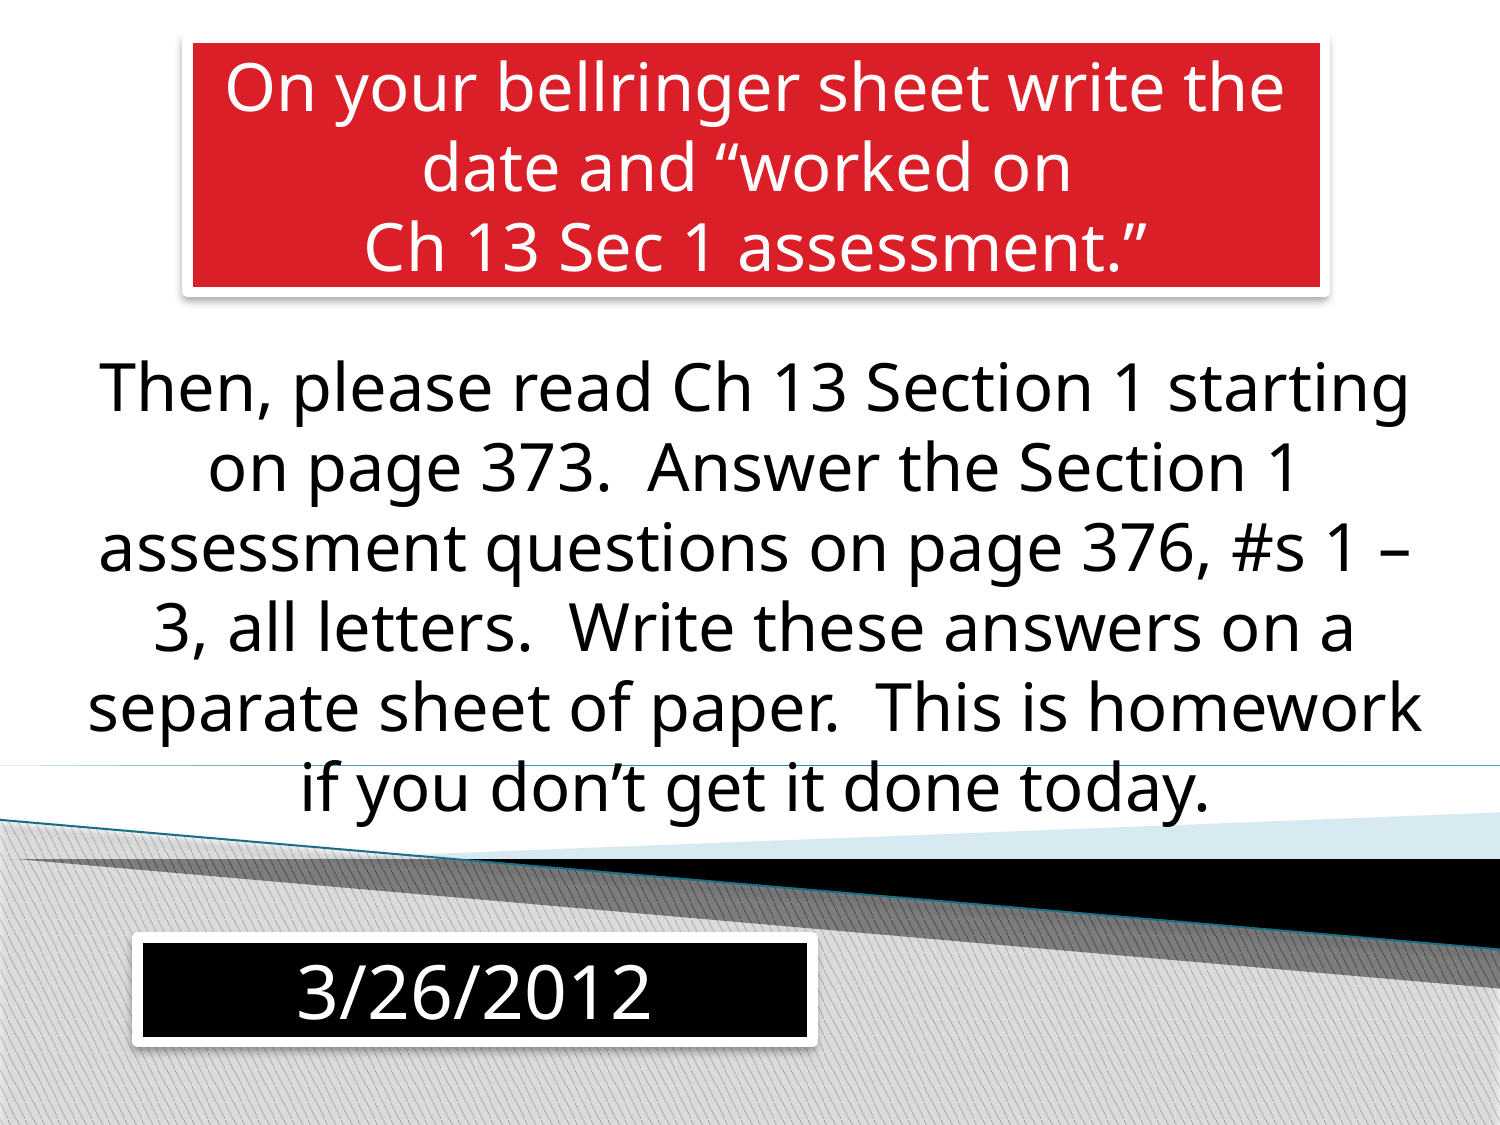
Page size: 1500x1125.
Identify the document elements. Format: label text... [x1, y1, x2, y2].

picture [5, 859, 1500, 989]
text_box 3/26/2012 [132, 932, 818, 1047]
text_box Then, please read Ch 13 Section 1 starting on page 373. Answer the Section 1 assessment questions on page 376, #s 1 – 3, all letters. Write these answers on a separate sheet of paper. This is homework if you don’t get it done today. [49, 337, 1463, 832]
text_box On your bellringer sheet write the date and “worked on Ch 13 Sec 1 assessment.” [182, 32, 1330, 297]
